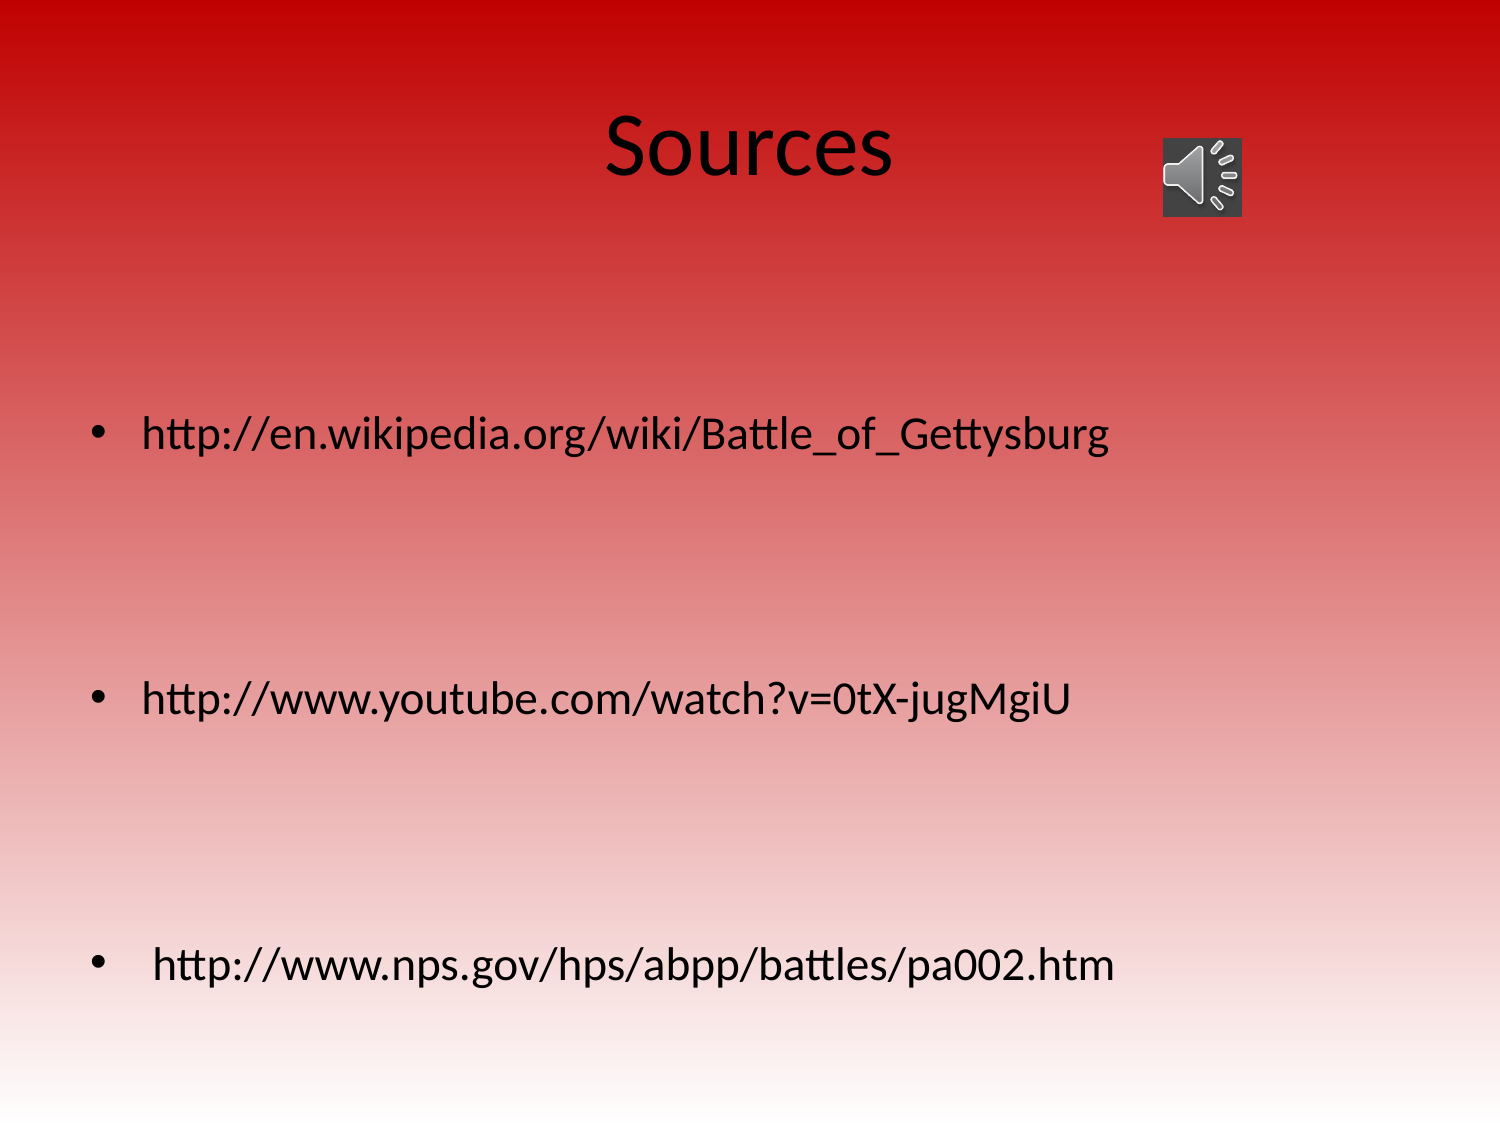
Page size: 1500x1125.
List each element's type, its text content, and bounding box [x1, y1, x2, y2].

picture [1162, 137, 1243, 218]
list http://en.wikipedia.org/wiki/Battle_of_Gettysburg http://www.youtube.com/watch?v=0tX-jugMgiU http://www.nps.gov/hps/abpp/battles/pa002.htm [74, 262, 1426, 1006]
title Sources [74, 44, 1426, 233]
